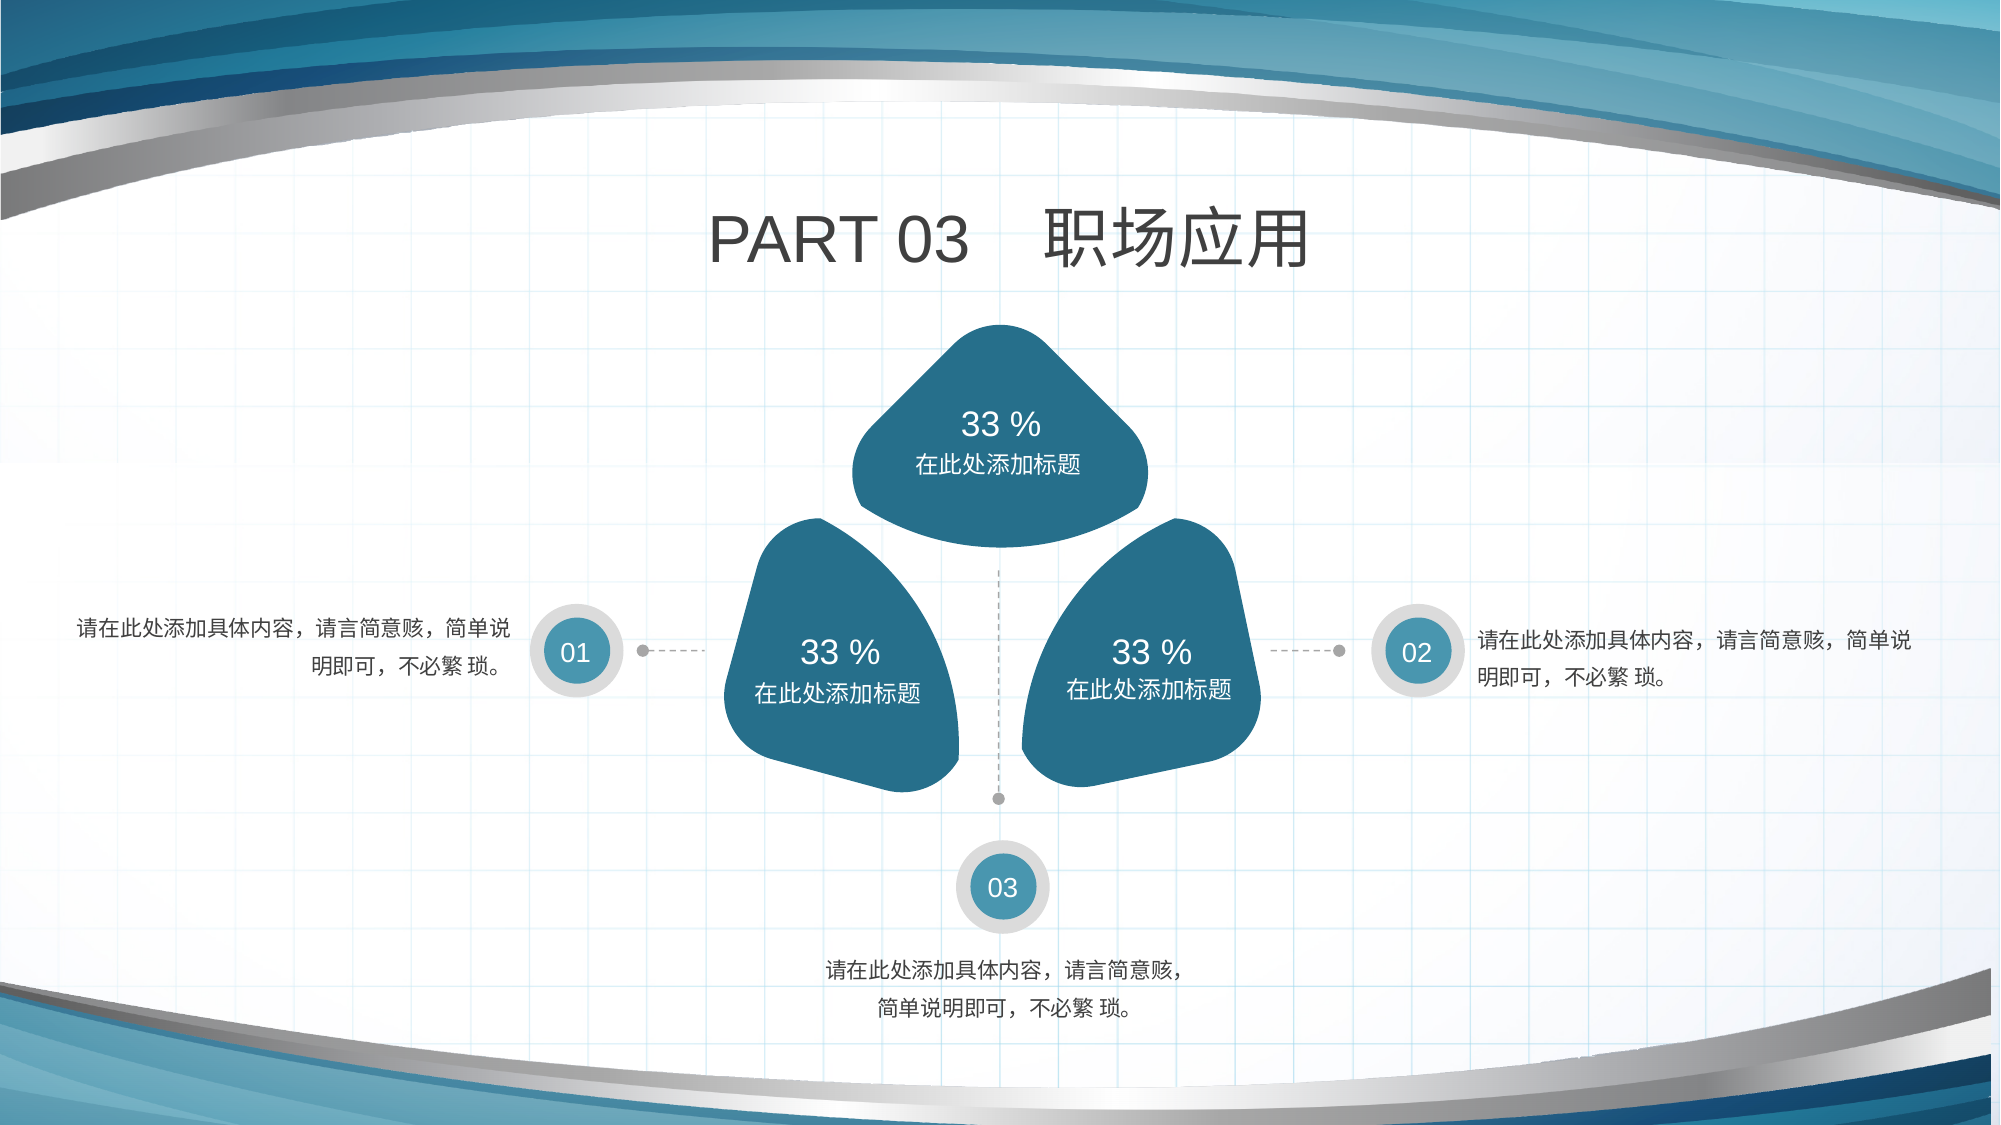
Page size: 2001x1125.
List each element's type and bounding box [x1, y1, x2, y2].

picture [0, 968, 1991, 1125]
text_box [0, 220, 2000, 1125]
picture [0, 0, 2000, 220]
